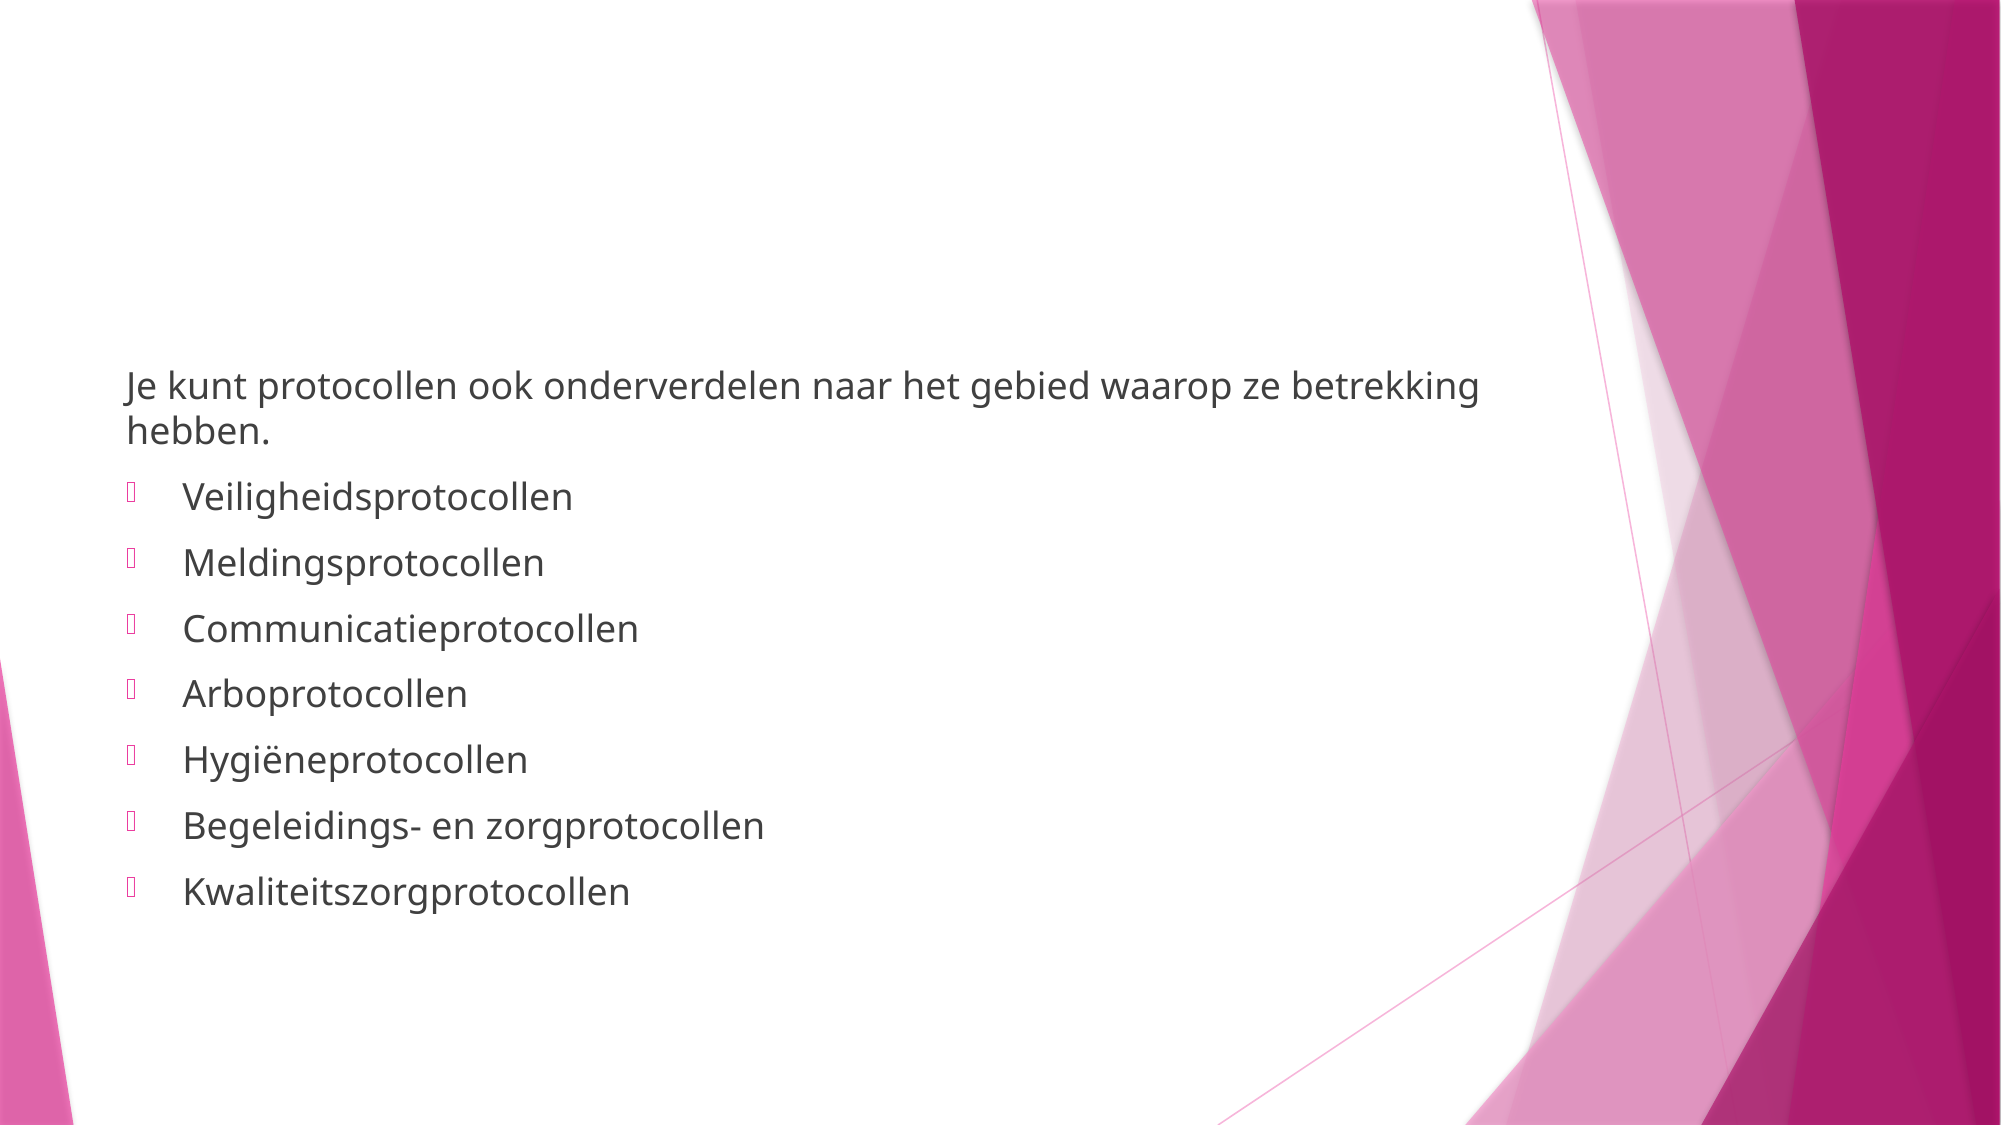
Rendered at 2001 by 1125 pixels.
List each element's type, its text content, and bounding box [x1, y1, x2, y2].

list Je kunt protocollen ook onderverdelen naar het gebied waarop ze betrekking hebben. Veiligheidsprotocollen Meldingsprotocollen Communicatieprotocollen Arboprotocollen Hygiëneprotocollen Begeleidings- en zorgprotocollen Kwaliteitszorgprotocollen [111, 354, 1522, 992]
